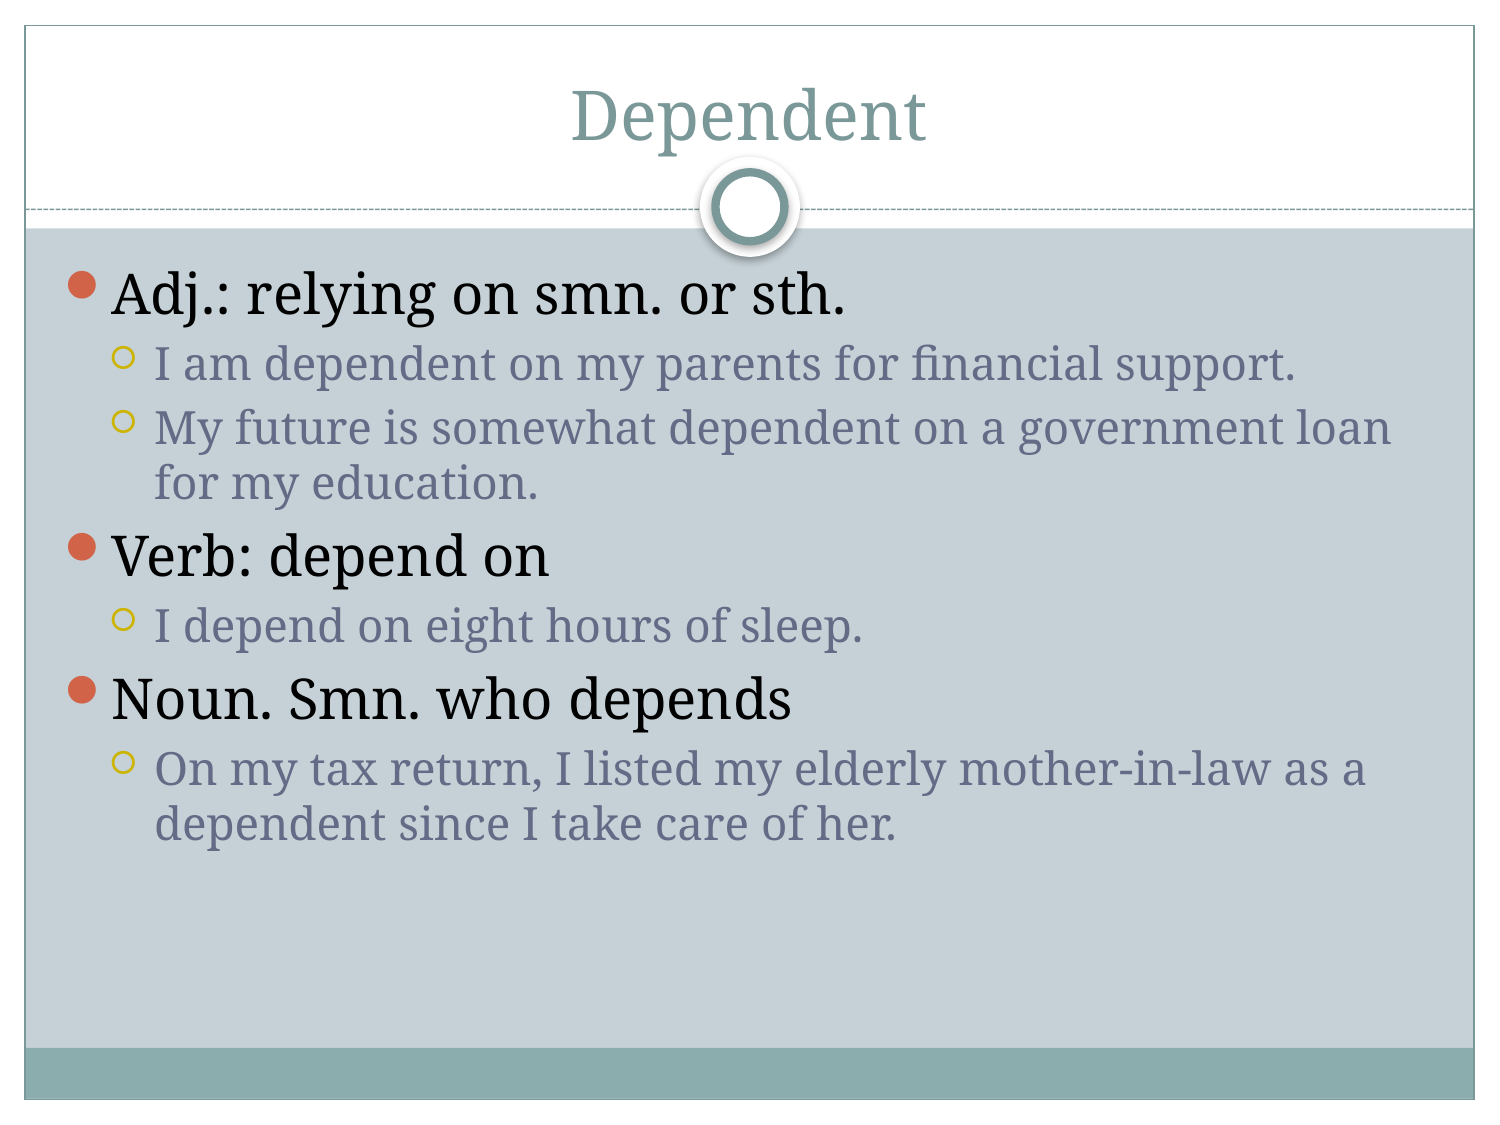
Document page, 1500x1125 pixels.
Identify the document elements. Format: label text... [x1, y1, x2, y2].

title Dependent [49, 37, 1450, 162]
list Adj.: relying on smn. or sth. I am dependent on my parents for financial support. My future is somewhat dependent on a government loan for my education. Verb: depend on I depend on eight hours of sleep. Noun. Smn. who depends On my tax return, I listed my elderly mother-in-law as a dependent since I take care of her. [49, 250, 1445, 1001]
